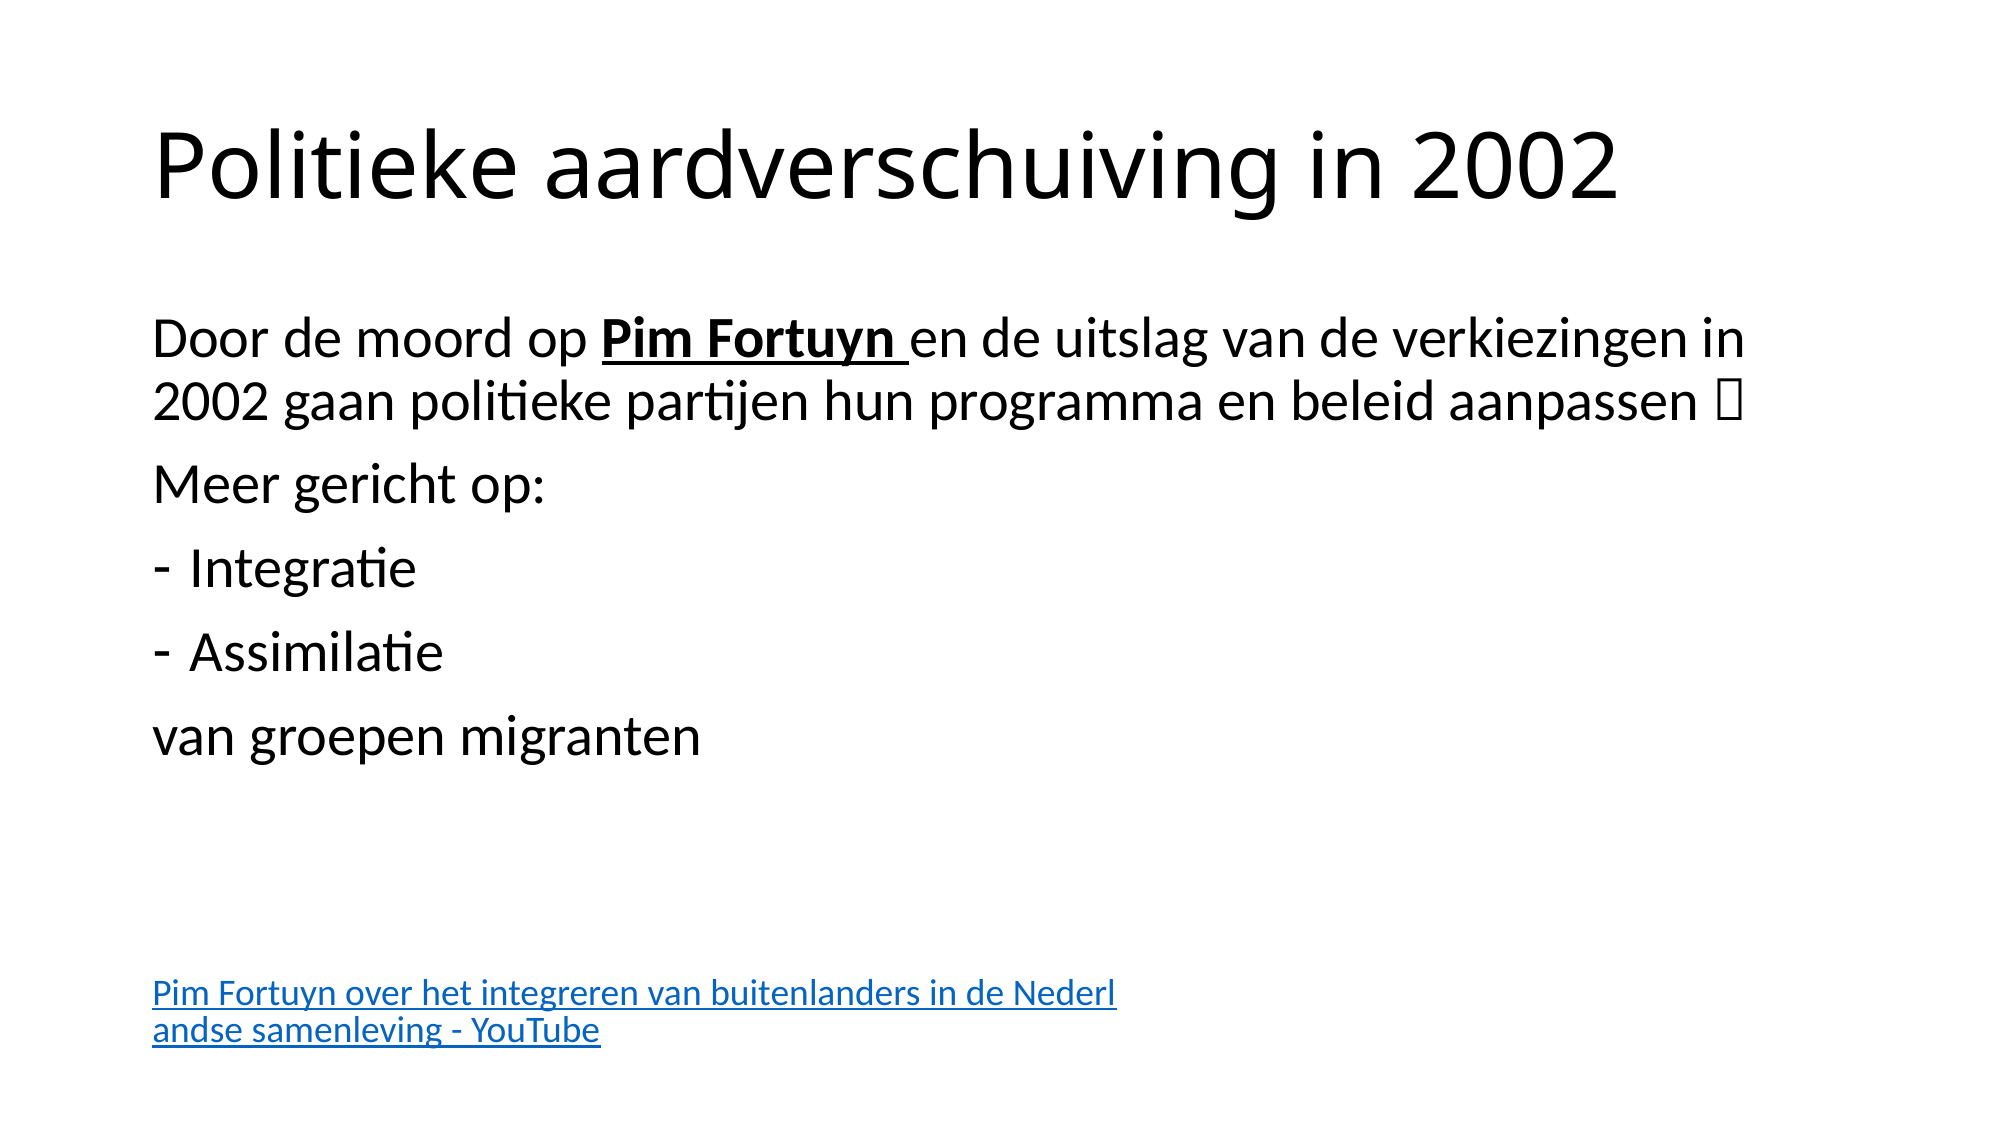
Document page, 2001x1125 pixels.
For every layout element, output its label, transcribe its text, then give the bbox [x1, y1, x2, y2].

title Politieke aardverschuiving in 2002 [137, 59, 1863, 278]
text_box Pim Fortuyn over het integreren van buitenlanders in de Nederlandse samenleving - YouTube [137, 960, 1138, 1020]
list Door de moord op Pim Fortuyn en de uitslag van de verkiezingen in 2002 gaan politieke partijen hun programma en beleid aanpassen  Meer gericht op: Integratie Assimilatie van groepen migranten [137, 299, 1863, 1014]
